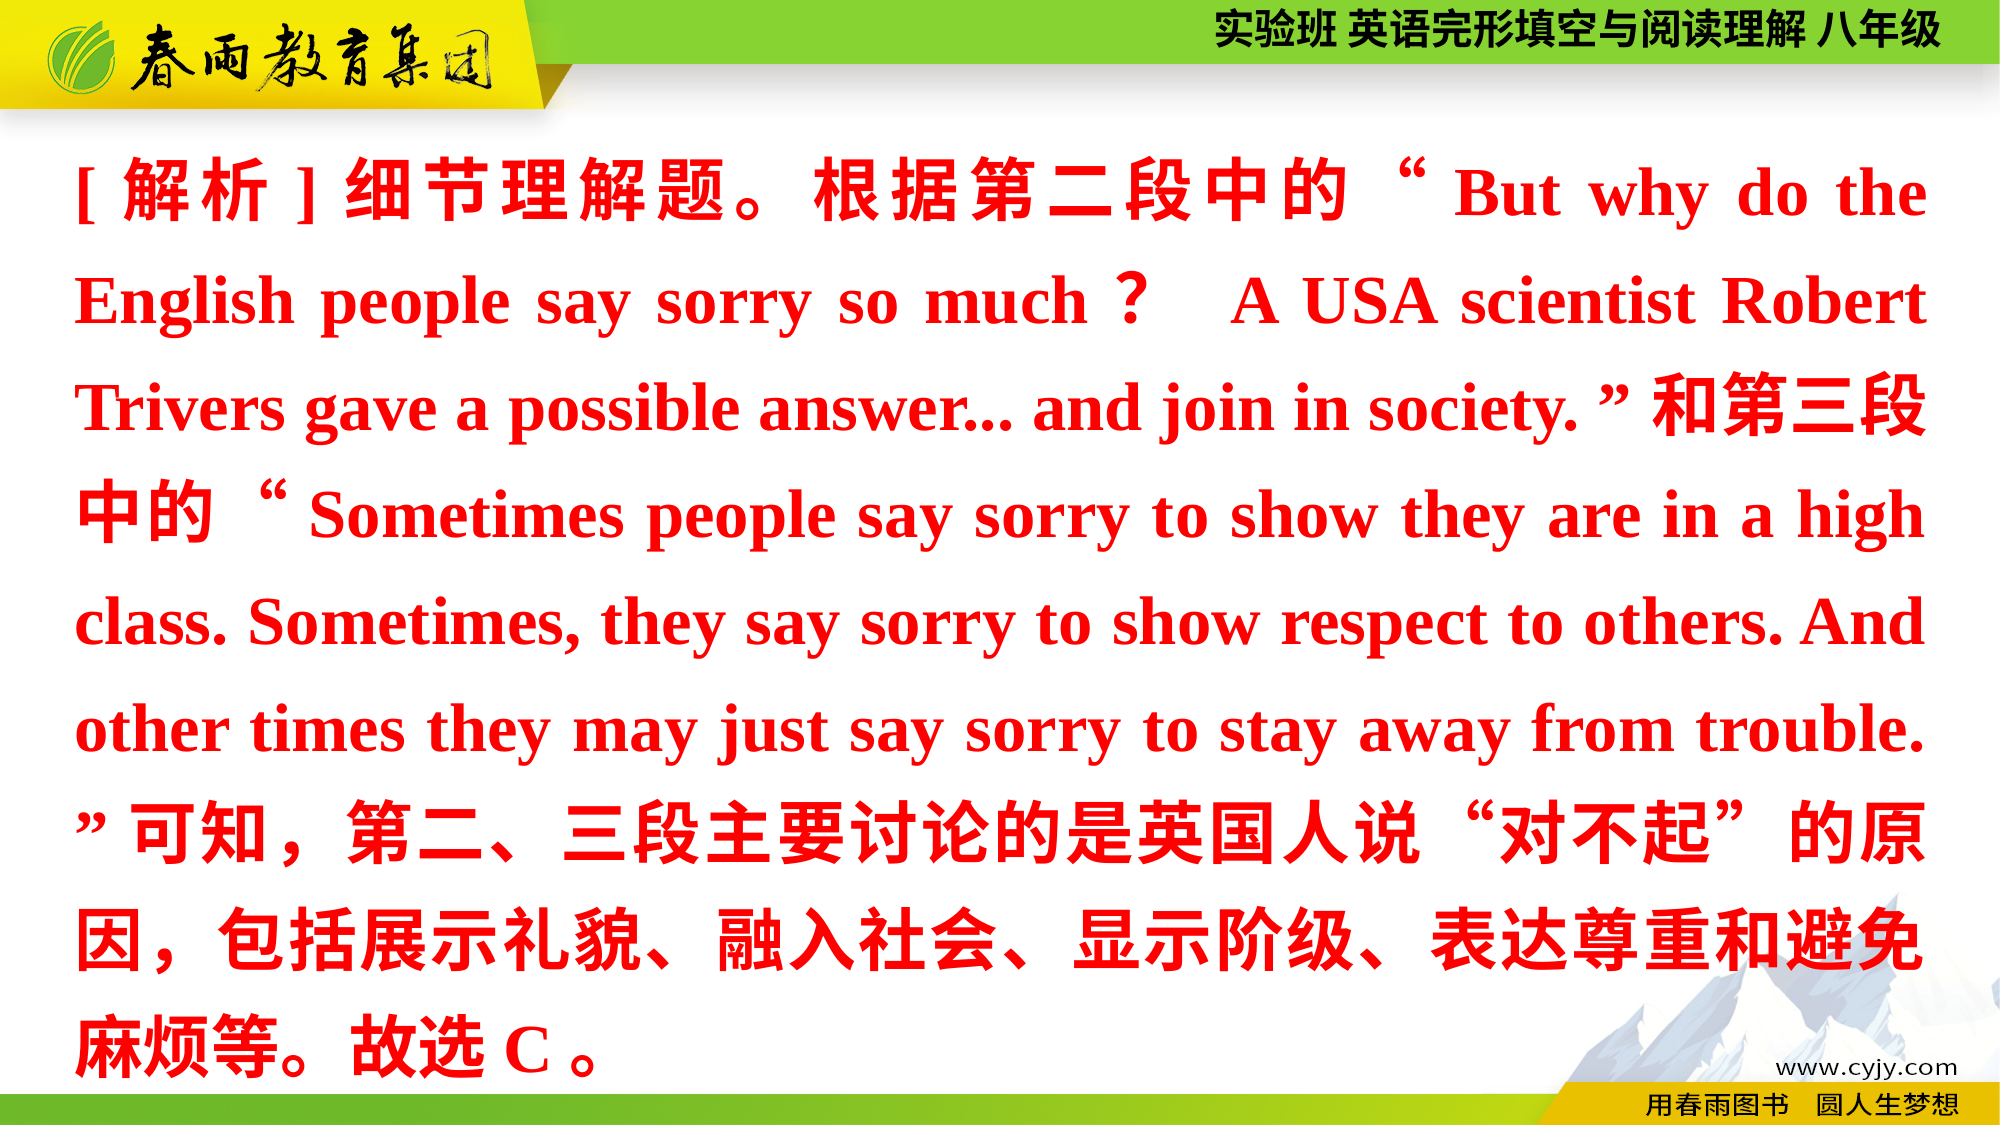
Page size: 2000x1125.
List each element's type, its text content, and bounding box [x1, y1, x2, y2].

list [解析]细节理解题。根据第二段中的“But why do the English people say sorry so much？ A USA scientist Robert Trivers gave a possible answer... and join in society. ”和第三段中的“Sometimes people say sorry to show they are in a high class. Sometimes, they say sorry to show respect to others. And other times they may just say sorry to stay away from trouble. ”可知，第二、三段主要讨论的是英国人说“对不起”的原因，包括展示礼貌、融入社会、显示阶级、表达尊重和避免麻烦等。故选C。 [59, 114, 1944, 1094]
picture [0, 0, 2000, 1125]
